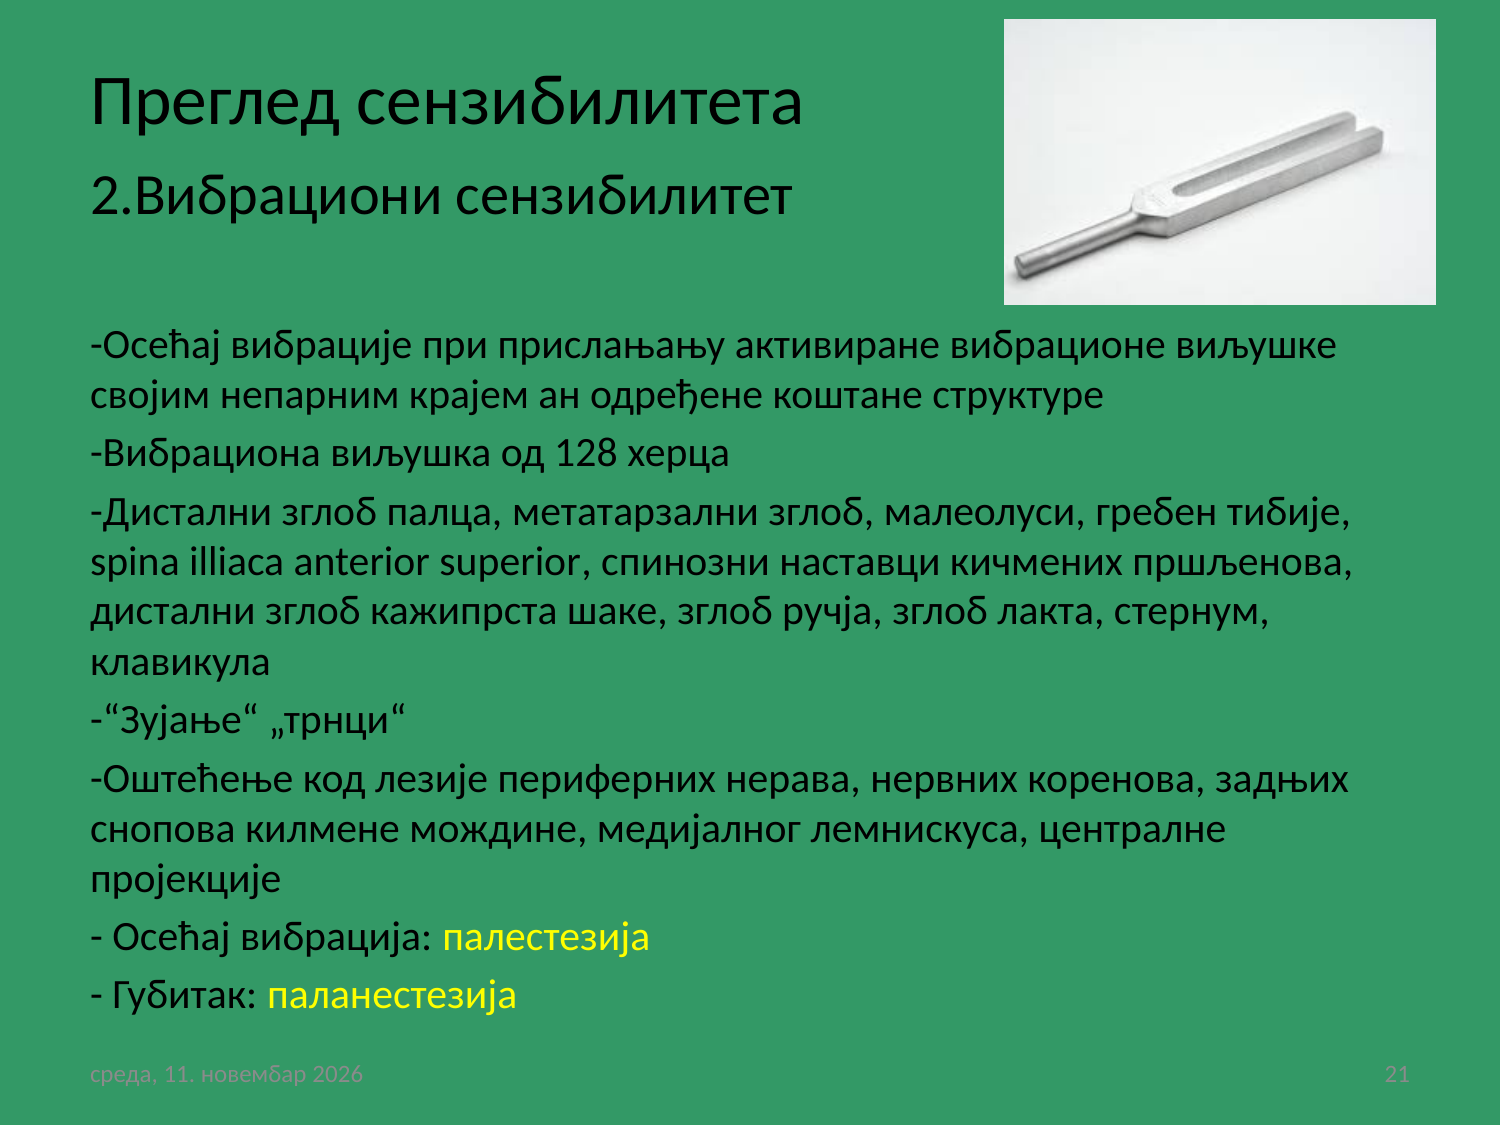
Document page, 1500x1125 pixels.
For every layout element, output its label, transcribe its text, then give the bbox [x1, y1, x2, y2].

list 2.Вибрациони сензибилитет -Осећај вибрације при прислањању активиране вибрационе виљушке својим непарним крајем ан одређене коштане структуре -Вибрациона виљушка од 128 херца -Дистални зглоб палца, метатарзални зглоб, малеолуси, гребен тибије, spina illiaca anterior superior, спинозни наставци кичмених пршљенова, дистални зглоб кажипрста шаке, зглоб ручја, зглоб лакта, стернум, клавикула -“Зујање“ „трнци“ -Оштећење код лезије периферних нерава, нервних коренова, задњих снопова килмене мождине, медијалног лемнискуса, централне пројекције - Осећај вибрација: палестезија - Губитак: паланестезија [75, 149, 1425, 1047]
picture [1003, 18, 1436, 306]
title Преглед сензибилитета [75, 45, 998, 149]
slide_number 21 [1074, 1042, 1425, 1103]
slide_number субота, 30. јануар 2021 [75, 1042, 425, 1103]
